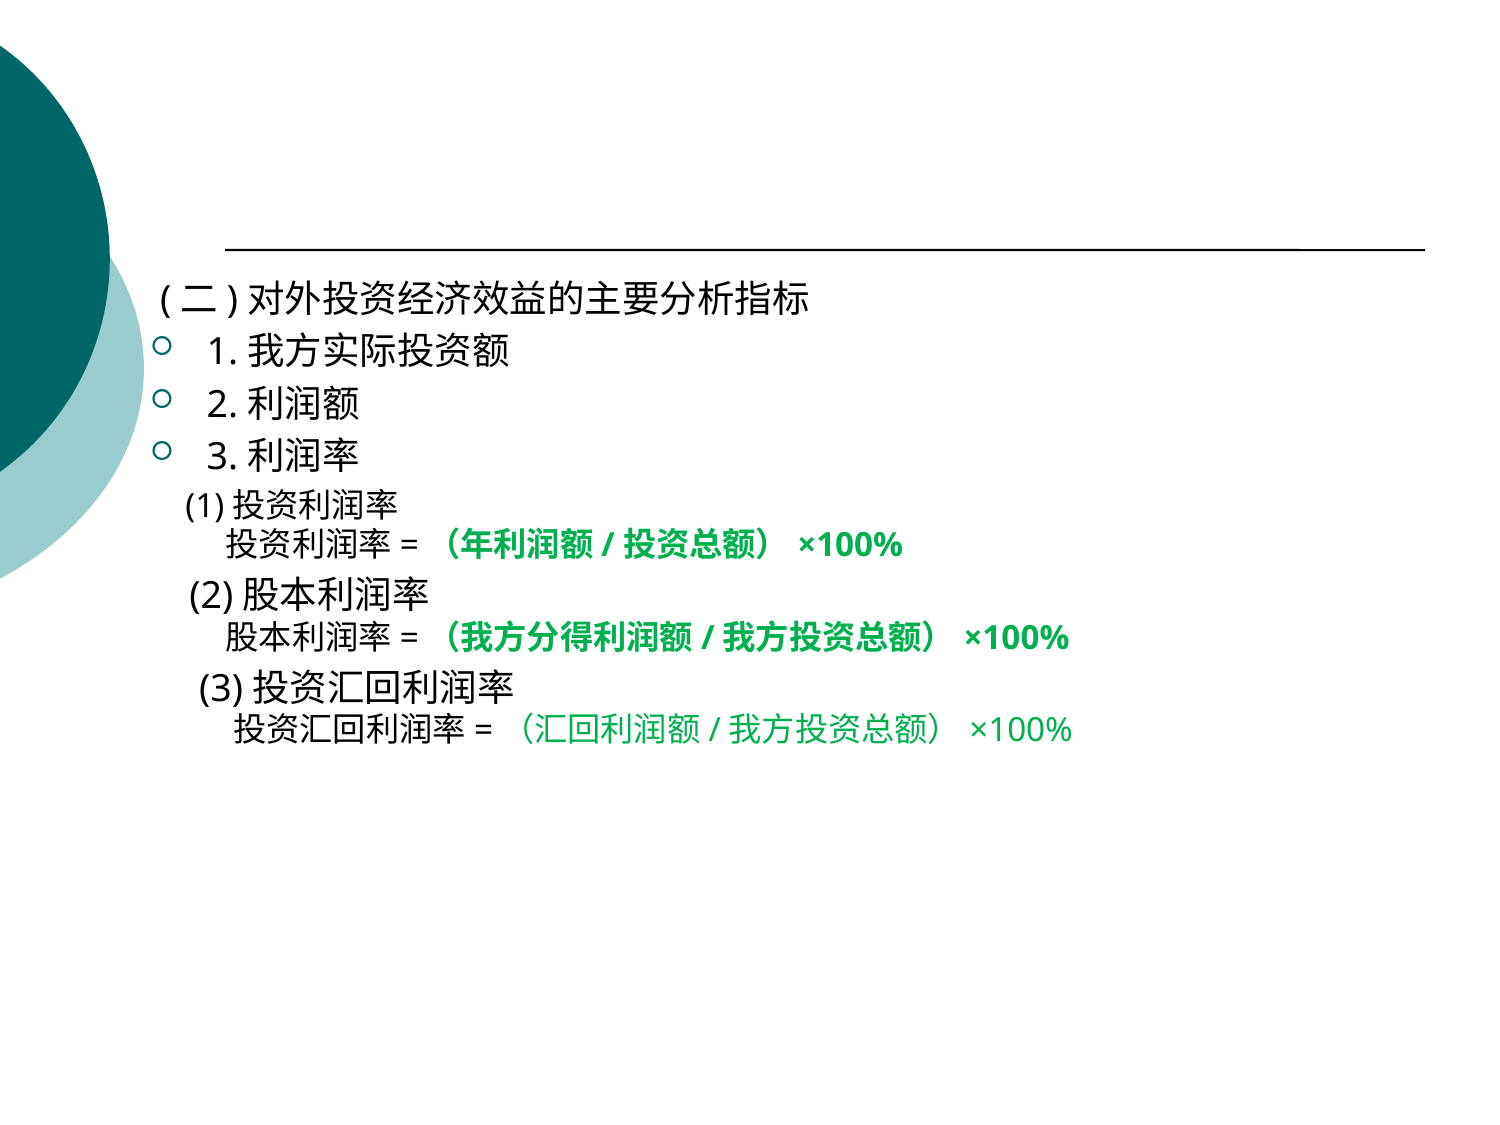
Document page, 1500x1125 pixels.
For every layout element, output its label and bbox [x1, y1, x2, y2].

text_box [135, 267, 1460, 1059]
